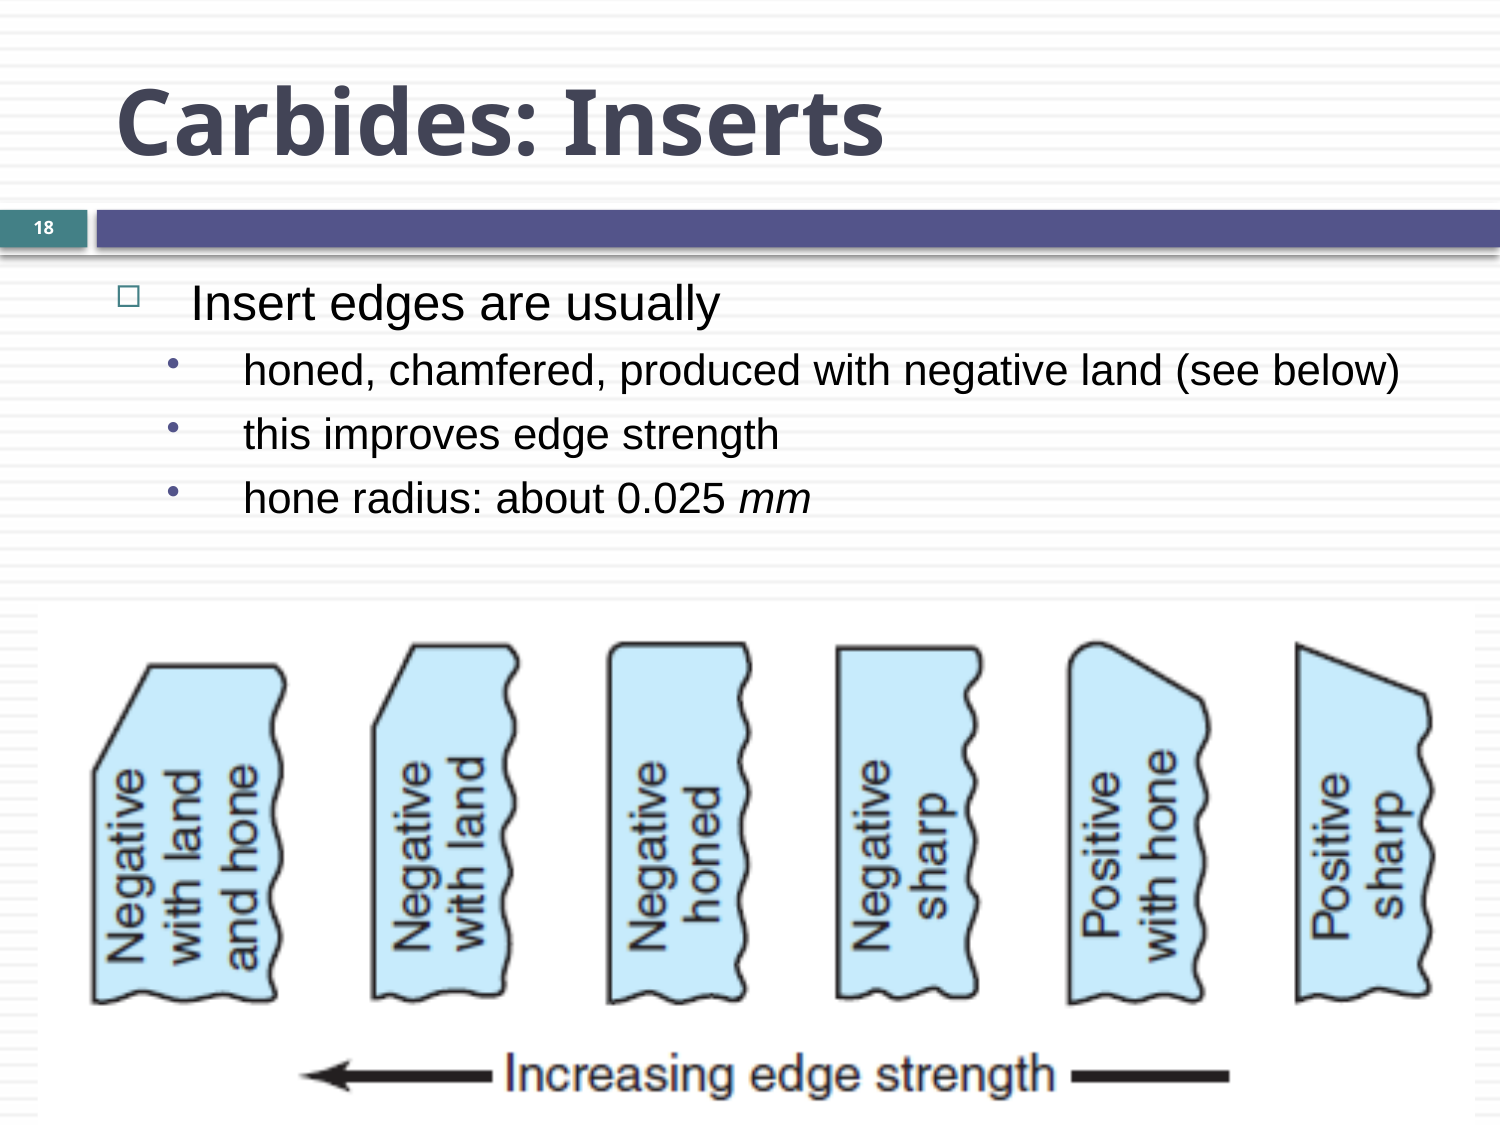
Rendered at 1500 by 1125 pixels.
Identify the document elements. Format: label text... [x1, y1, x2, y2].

list Insert edges are usually honed, chamfered, produced with negative land (see below) this improves edge strength hone radius: about 0.025 mm [100, 262, 1438, 603]
picture [37, 604, 1476, 1125]
slide_number 18 [0, 208, 88, 249]
title Carbides: Inserts [99, 37, 1438, 200]
